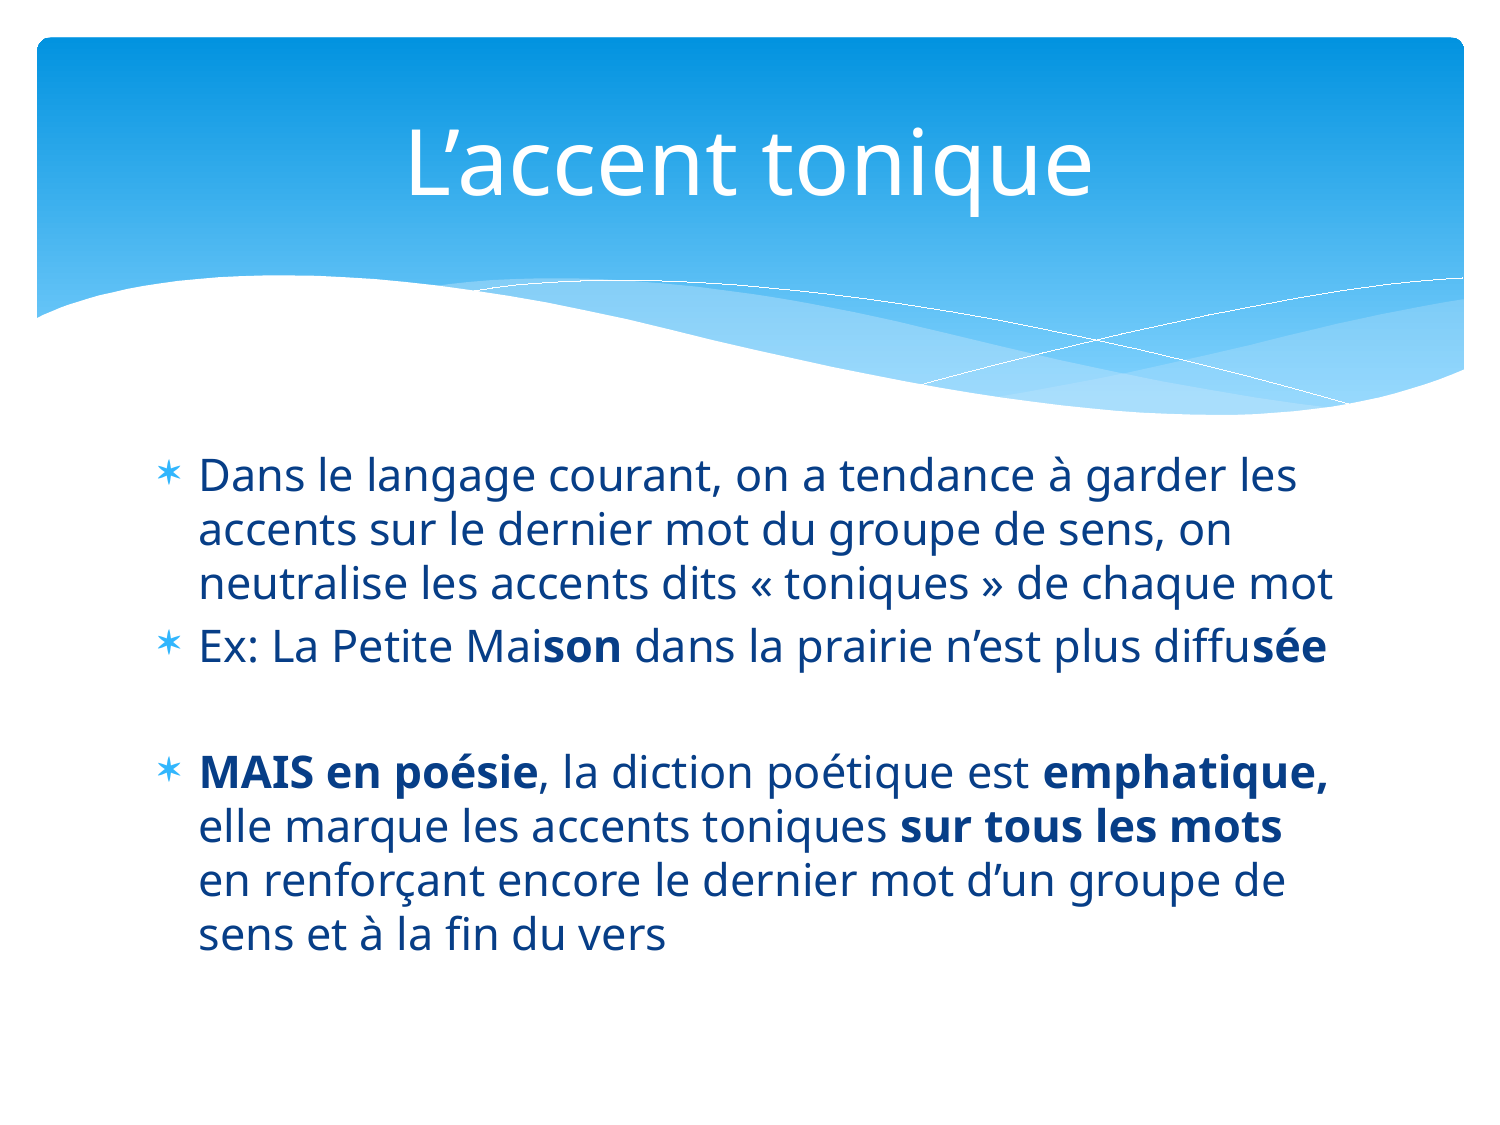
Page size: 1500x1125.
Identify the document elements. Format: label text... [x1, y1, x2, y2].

list Dans le langage courant, on a tendance à garder les accents sur le dernier mot du groupe de sens, on neutralise les accents dits « toniques » de chaque mot Ex: La Petite Maison dans la prairie n’est plus diffusée MAIS en poésie, la diction poétique est emphatique, elle marque les accents toniques sur tous les mots en renforçant encore le dernier mot d’un groupe de sens et à la fin du vers [143, 438, 1359, 1005]
title L’accent tonique [75, 55, 1425, 261]
